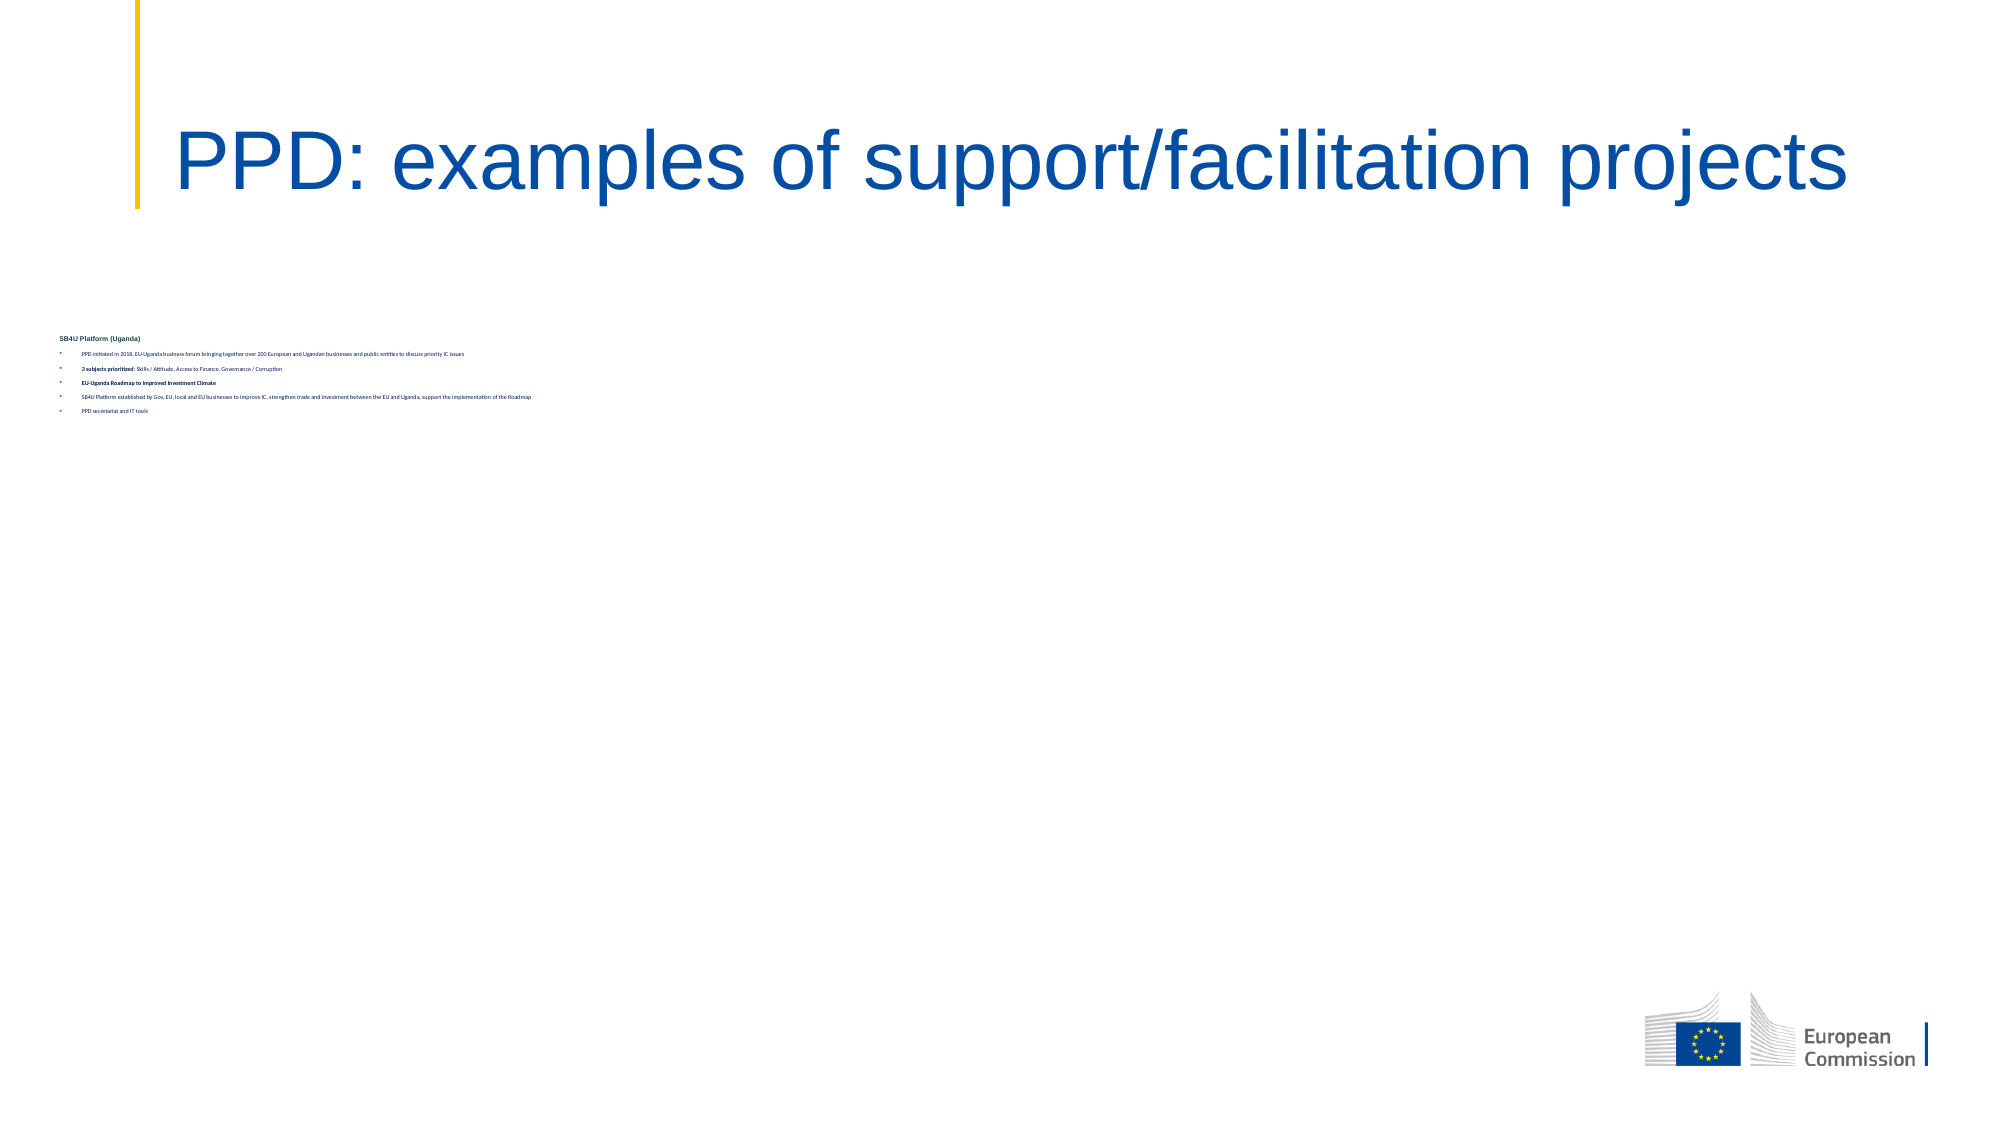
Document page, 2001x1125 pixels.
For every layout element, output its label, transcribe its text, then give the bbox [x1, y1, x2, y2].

title PPD: examples of support/facilitation projects [159, 79, 1885, 208]
text_box SB4U Platform (Uganda) PPD initiated in 2018, EU-Uganda business forum bringing together over 200 European and Ugandan businesses and public entities to discuss priority IC issues 3 subjects prioritized: Skills / Attitude, Access to Finance, Governance / Corruption EU-Uganda Roadmap to Improved Investment Climate SB4U Platform established by Gov, EU, local and EU businesses to improve IC, strengthen trade and investment between the EU and Uganda, support the implementation of the Roadmap PPD secretariat and IT tools [44, 326, 1956, 438]
picture [1645, 991, 1928, 1066]
